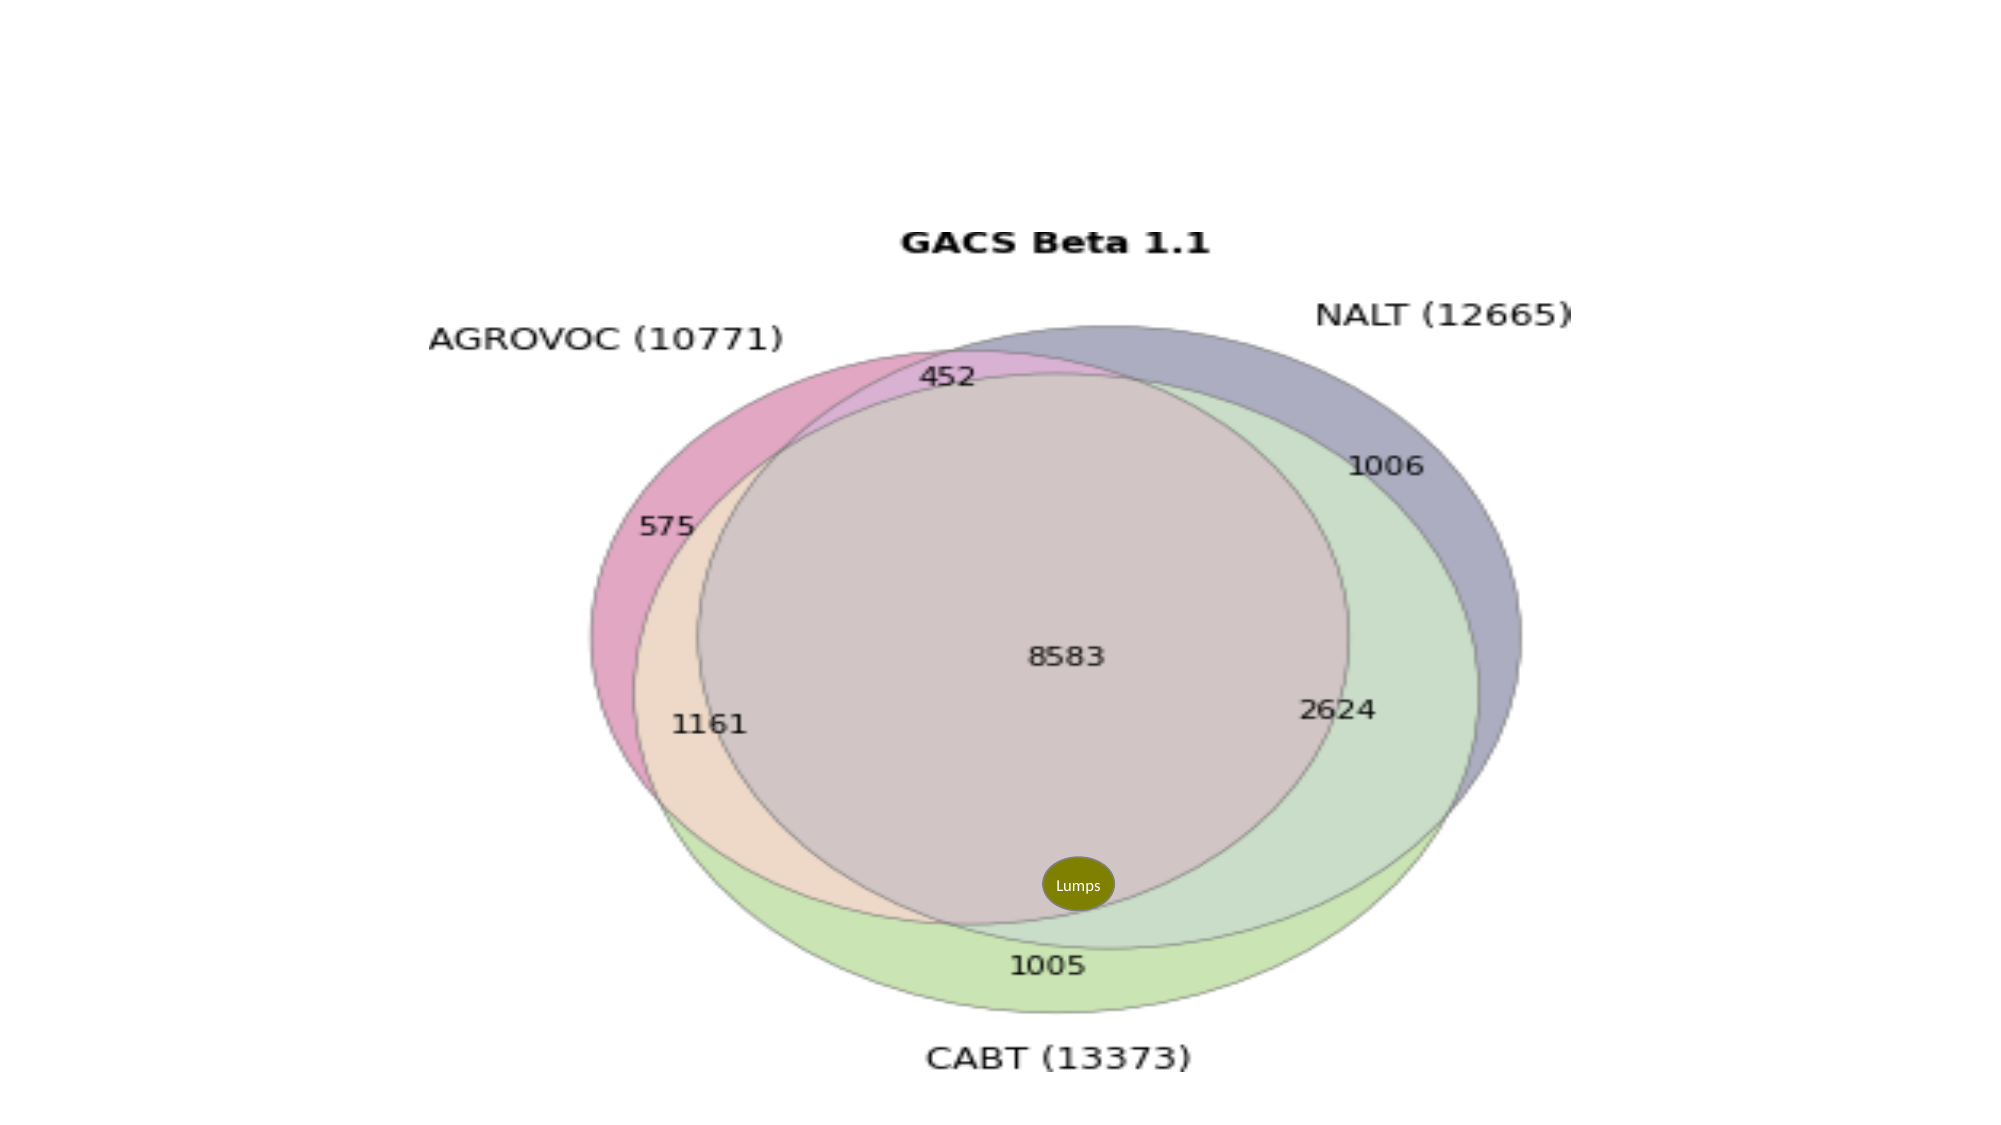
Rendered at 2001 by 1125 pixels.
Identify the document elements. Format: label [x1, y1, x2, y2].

picture [429, 232, 1571, 1072]
